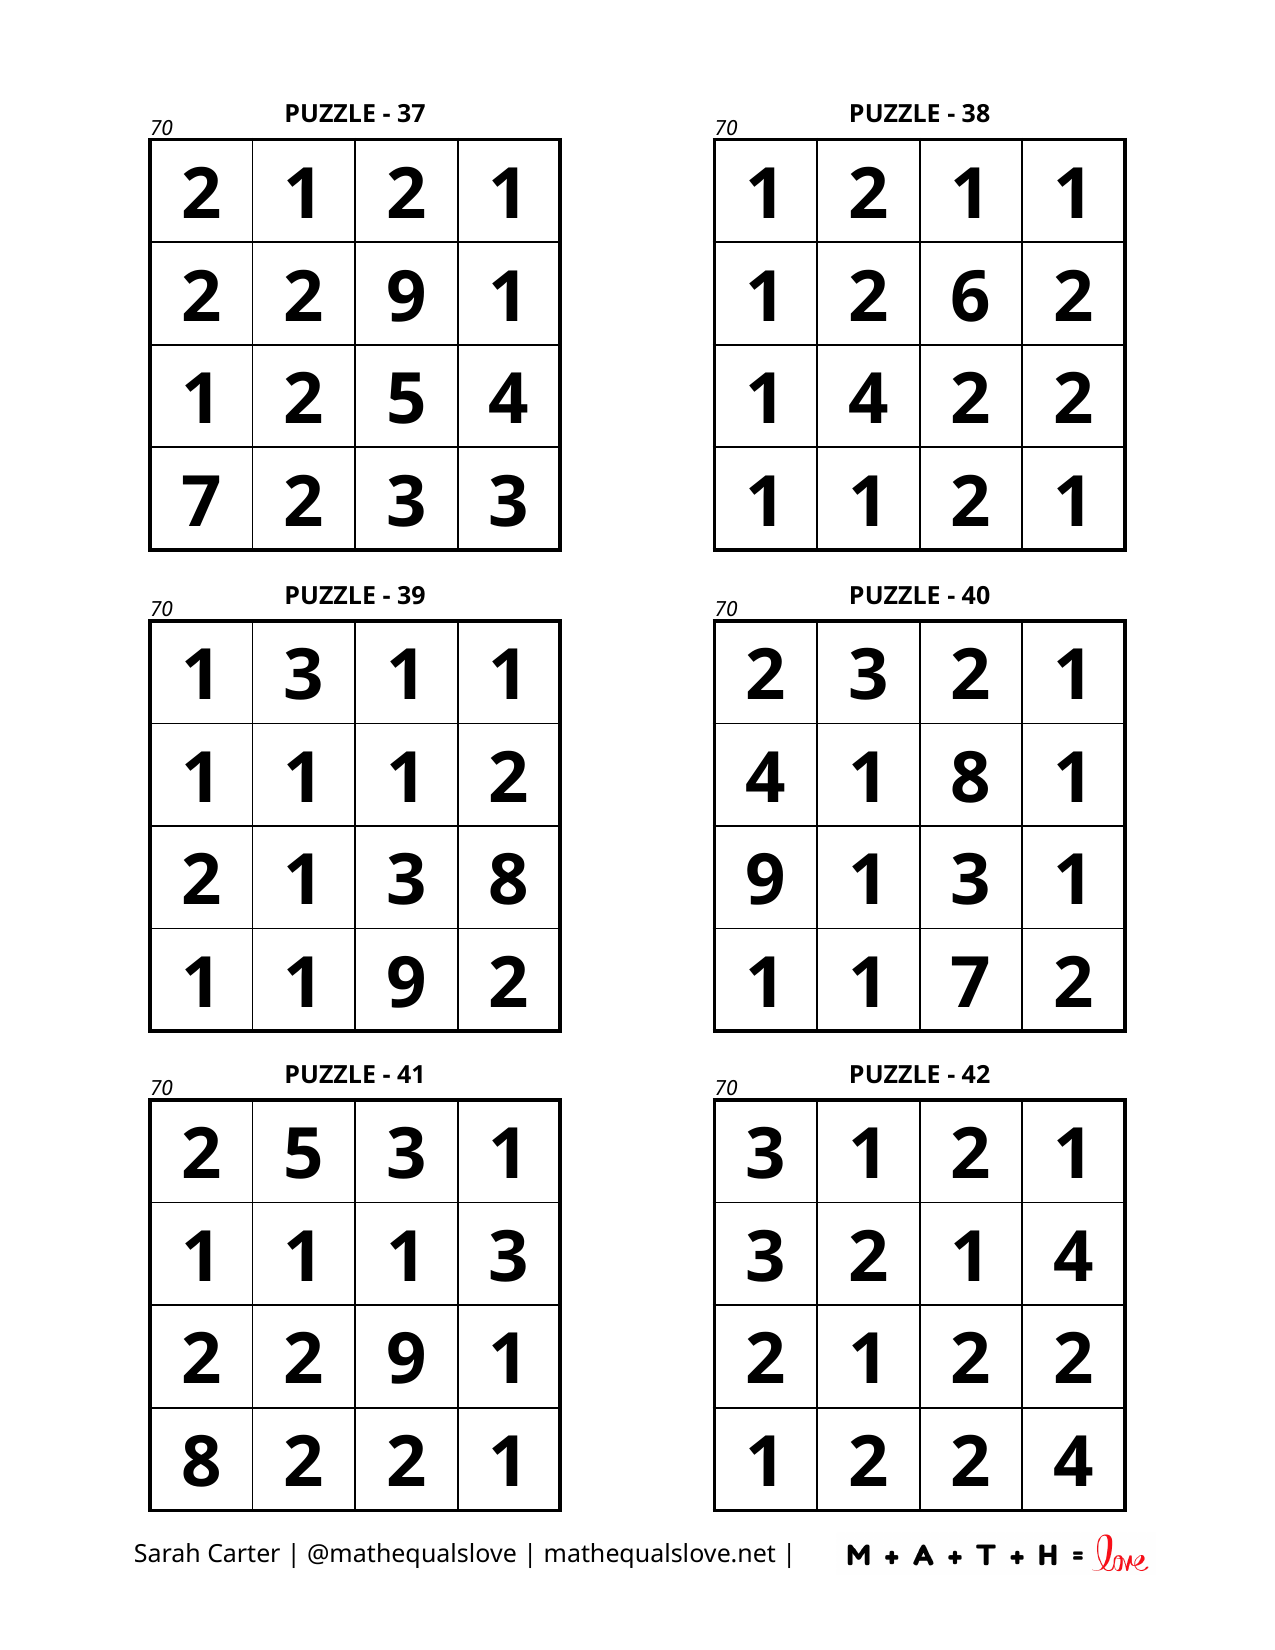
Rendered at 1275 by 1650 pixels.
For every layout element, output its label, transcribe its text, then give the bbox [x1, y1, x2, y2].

table_cell 1 [152, 1203, 252, 1304]
table_cell 2 [921, 1409, 1021, 1509]
table_header 2 [356, 141, 457, 241]
table_cell 2 [1023, 346, 1123, 446]
table_cell 4 [716, 724, 816, 825]
table_cell 1 [253, 1203, 354, 1304]
table_cell 1 [152, 346, 252, 446]
table_cell 1 [1023, 724, 1123, 825]
table_cell 2 [921, 1306, 1021, 1407]
table_cell 2 [818, 1409, 919, 1509]
table_header 2 [716, 623, 816, 723]
table_cell 1 [716, 346, 816, 446]
table_cell 1 [356, 1203, 457, 1304]
table_header 1 [818, 1102, 919, 1202]
table_cell 9 [356, 243, 457, 344]
table_header 2 [152, 141, 252, 241]
table_header 1 [356, 623, 457, 723]
table_cell 1 [716, 243, 816, 344]
table_cell 4 [1023, 1409, 1123, 1509]
table_cell 2 [356, 1409, 457, 1509]
table_cell 8 [152, 1409, 252, 1509]
text_box PUZZLE - 37 [149, 97, 561, 128]
table_cell 8 [921, 724, 1021, 825]
table_cell 2 [818, 243, 919, 344]
table_header 2 [152, 1102, 252, 1202]
table_cell 2 [253, 448, 354, 548]
table_cell 1 [1023, 827, 1123, 928]
table_cell 1 [253, 827, 354, 928]
text_box PUZZLE - 40 [714, 579, 1125, 610]
table_cell 4 [1023, 1203, 1123, 1304]
text_box 70 [714, 1074, 923, 1100]
table_cell 2 [921, 346, 1021, 446]
table_cell 1 [818, 724, 919, 825]
table_cell 3 [459, 448, 558, 548]
table_header 3 [356, 1102, 457, 1202]
text_box PUZZLE - 41 [149, 1058, 561, 1089]
text_box PUZZLE - 39 [149, 579, 561, 610]
table_header 1 [459, 141, 558, 241]
table_header 3 [253, 623, 354, 723]
table_cell 6 [921, 243, 1021, 344]
table_cell 3 [716, 1203, 816, 1304]
table_cell 1 [1023, 448, 1123, 548]
table_header 2 [921, 1102, 1021, 1202]
table_cell 9 [356, 1306, 457, 1407]
table_cell 4 [459, 346, 558, 446]
text_box PUZZLE - 42 [714, 1058, 1125, 1089]
table_cell 3 [356, 448, 457, 548]
table_header 1 [1023, 1102, 1123, 1202]
table_cell 1 [152, 929, 252, 1029]
table_cell 1 [921, 1203, 1021, 1304]
table_cell 7 [152, 448, 252, 548]
table_cell 1 [818, 1306, 919, 1407]
table_header 2 [818, 141, 919, 241]
table_header 1 [459, 623, 558, 723]
table_cell 1 [818, 827, 919, 928]
table_cell 1 [253, 929, 354, 1029]
table_cell 2 [1023, 1306, 1123, 1407]
table_cell 2 [1023, 243, 1123, 344]
text_box 70 [714, 114, 923, 140]
table_header 2 [921, 623, 1021, 723]
table_cell 2 [152, 827, 252, 928]
table_cell 2 [459, 929, 558, 1029]
table_cell 1 [152, 724, 252, 825]
table_cell 1 [818, 929, 919, 1029]
table_cell 9 [716, 827, 816, 928]
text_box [118, 1529, 1199, 1576]
table_cell 1 [459, 1409, 558, 1509]
table_header 5 [253, 1102, 354, 1202]
table_cell 3 [356, 827, 457, 928]
table_cell 2 [921, 448, 1021, 548]
table_cell 8 [459, 827, 558, 928]
table_header 1 [459, 1102, 558, 1202]
table_header 1 [716, 141, 816, 241]
table_header 1 [152, 623, 252, 723]
table_header 3 [716, 1102, 816, 1202]
table_cell 3 [459, 1203, 558, 1304]
table_header 3 [818, 623, 919, 723]
table_cell 2 [253, 1409, 354, 1509]
table_cell 5 [356, 346, 457, 446]
table_cell 2 [1023, 929, 1123, 1029]
table_cell 1 [716, 929, 816, 1029]
text_box 70 [149, 595, 359, 621]
table_cell 1 [716, 448, 816, 548]
text_box 70 [714, 595, 923, 621]
table_header 1 [253, 141, 354, 241]
table_cell 2 [253, 346, 354, 446]
table_header 1 [1023, 141, 1123, 241]
table_cell 4 [818, 346, 919, 446]
table_header 1 [921, 141, 1021, 241]
table_cell 1 [356, 724, 457, 825]
table_header 1 [1023, 623, 1123, 723]
table_cell 2 [818, 1203, 919, 1304]
table_cell 2 [459, 724, 558, 825]
table_cell 1 [459, 1306, 558, 1407]
table_cell 3 [921, 827, 1021, 928]
table_cell 2 [253, 243, 354, 344]
text_box 70 [149, 1074, 359, 1100]
table_cell 1 [253, 724, 354, 825]
table_cell 2 [152, 243, 252, 344]
table_cell 2 [716, 1306, 816, 1407]
table_cell 7 [921, 929, 1021, 1029]
text_box 70 [149, 114, 359, 140]
table_cell 9 [356, 929, 457, 1029]
table_cell 1 [818, 448, 919, 548]
table_cell 2 [152, 1306, 252, 1407]
table_cell 1 [459, 243, 558, 344]
text_box PUZZLE - 38 [714, 97, 1125, 128]
table_cell 1 [716, 1409, 816, 1509]
table_cell 2 [253, 1306, 354, 1407]
